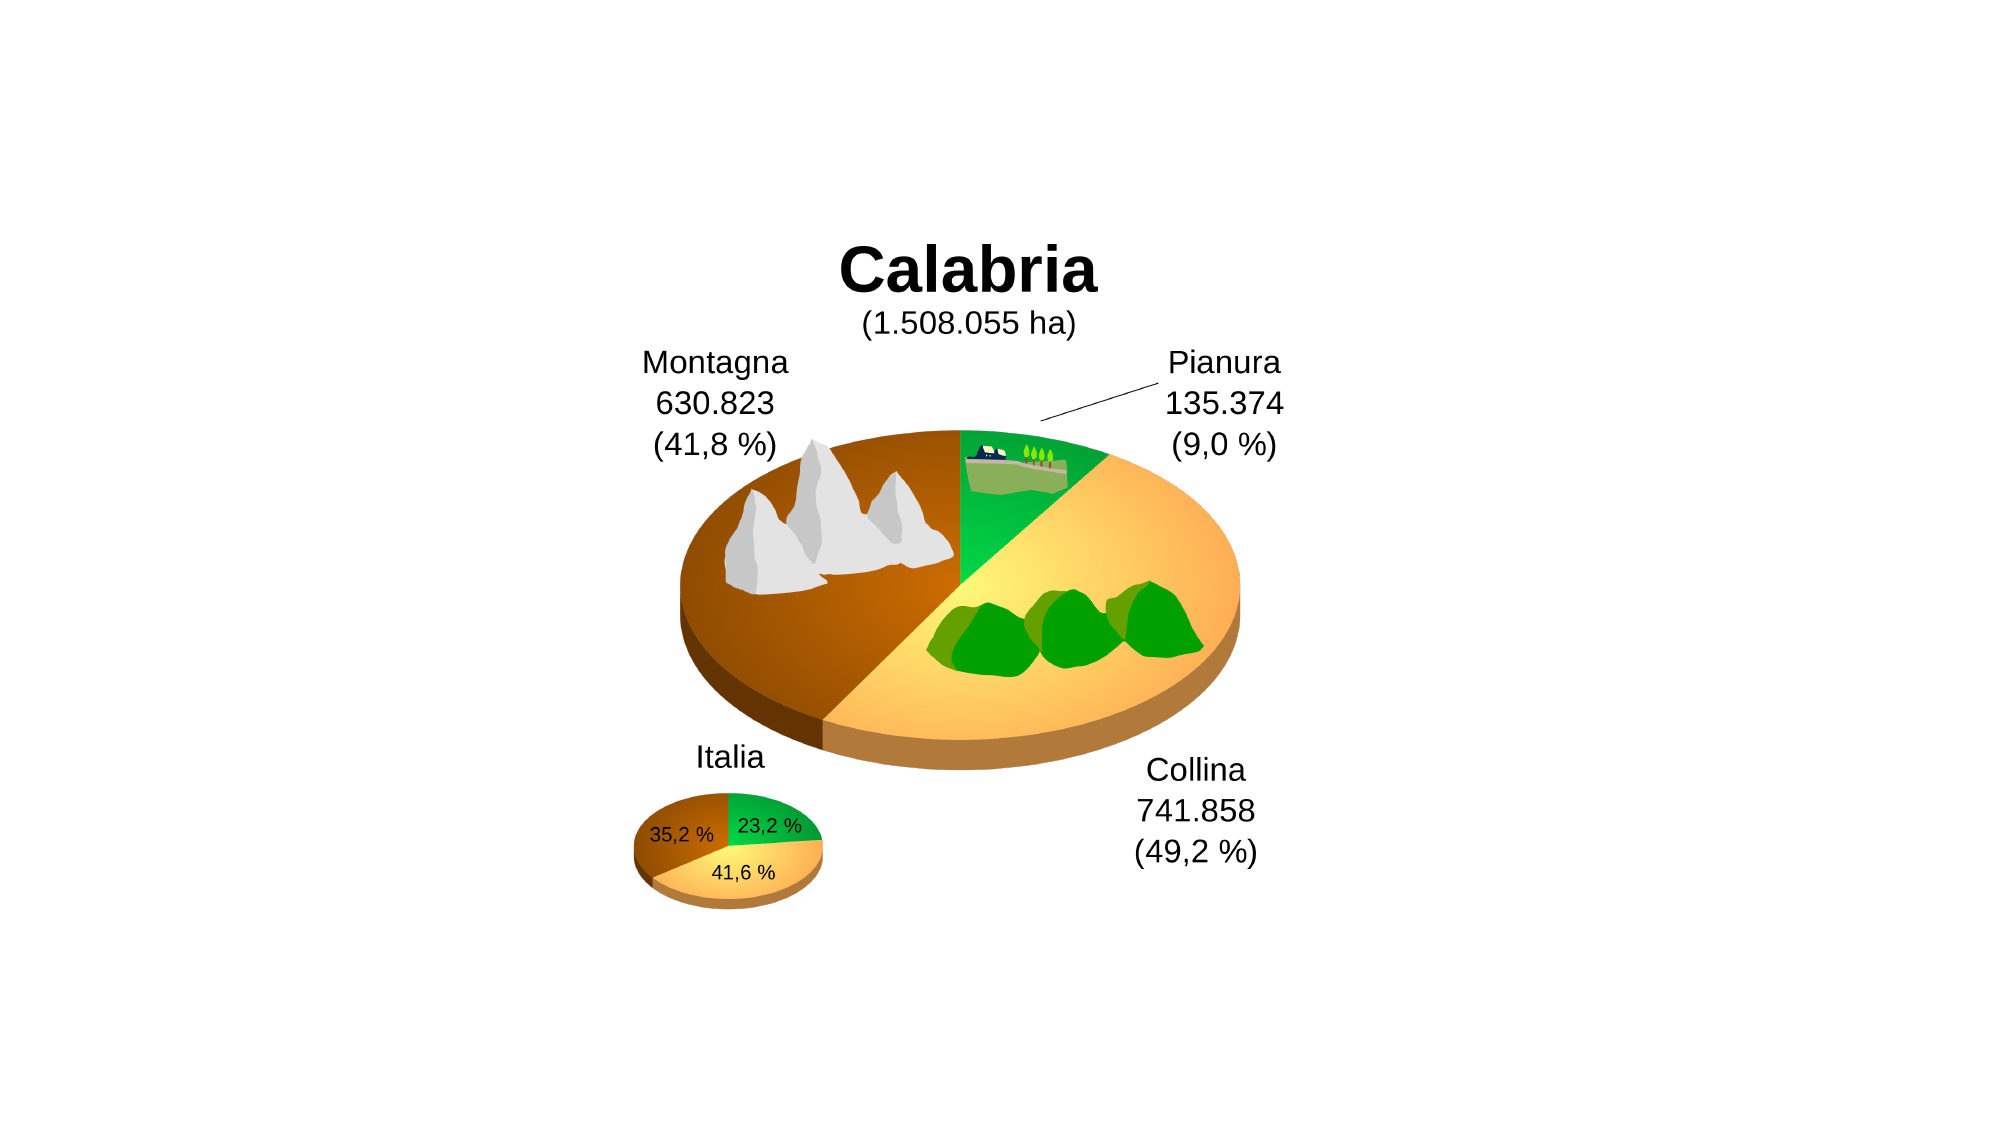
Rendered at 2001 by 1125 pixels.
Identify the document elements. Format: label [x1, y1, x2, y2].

list [612, 216, 1327, 931]
